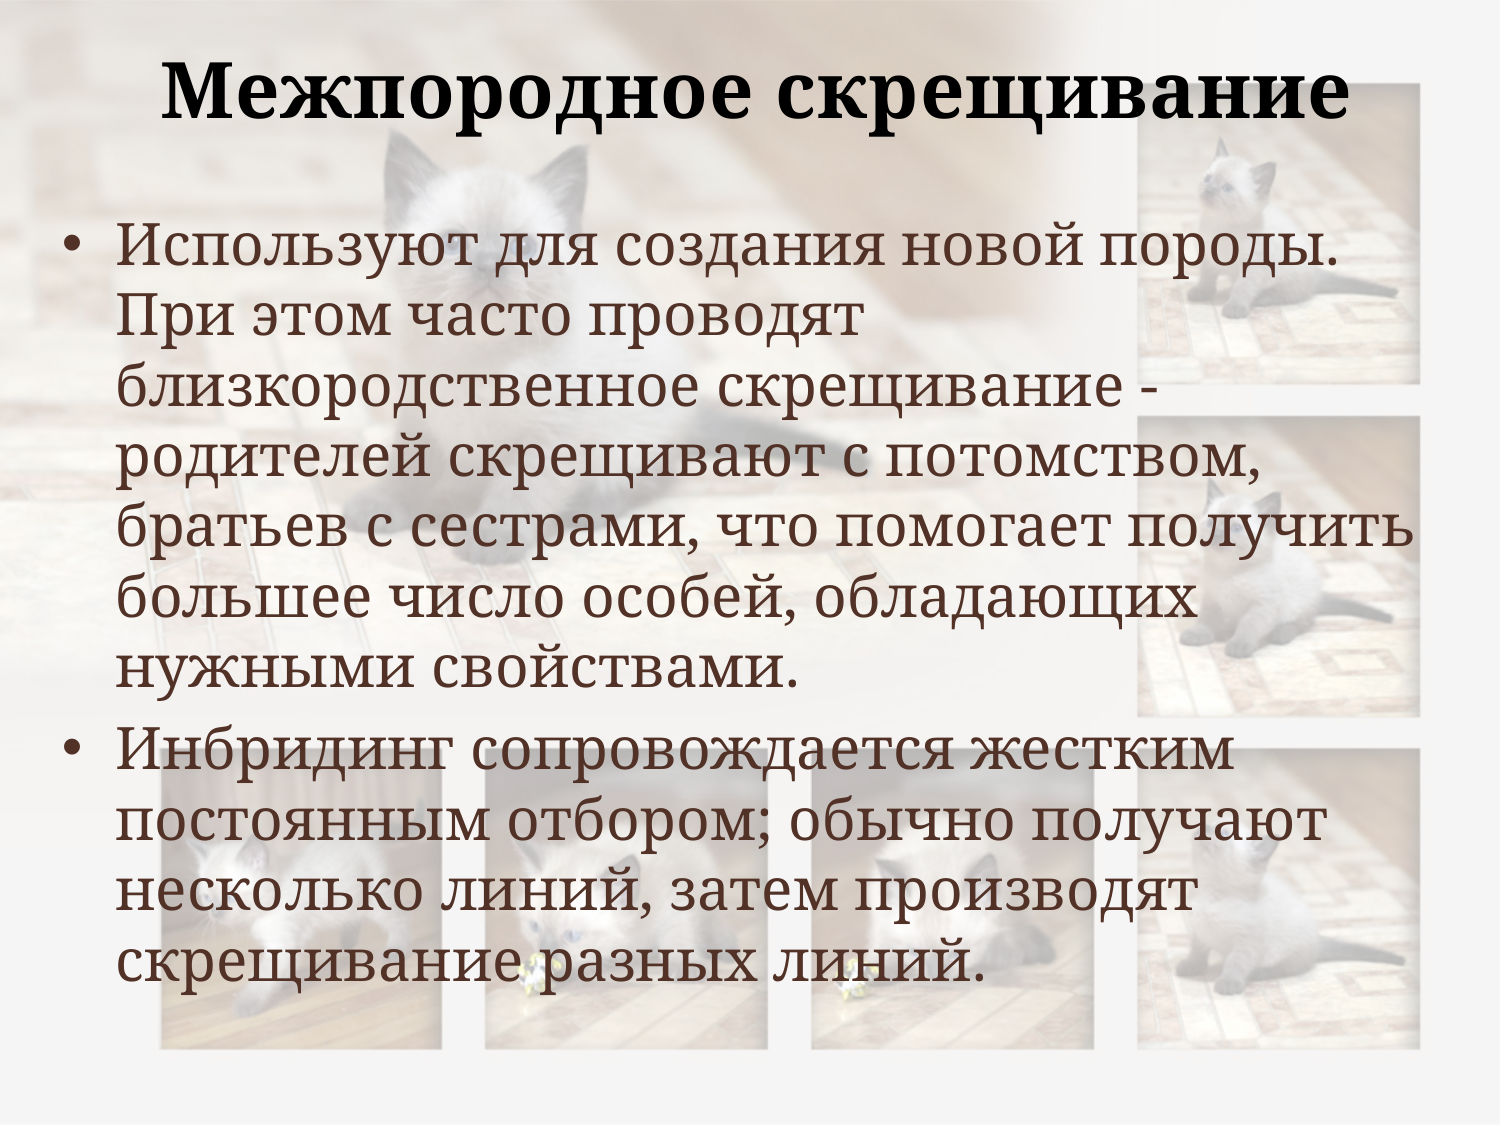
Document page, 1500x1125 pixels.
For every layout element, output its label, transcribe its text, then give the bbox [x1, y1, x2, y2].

title Межпородное скрещивание [82, 0, 1432, 176]
list Используют для создания новой породы. При этом часто проводят близкородственное скрещивание - родителей скрещивают с потомством, братьев с сестрами, что помогает получить большее число особей, обладающих нужными свойствами. Инбридинг сопровождается жестким постоянным отбором; обычно получают несколько линий, затем производят скрещивание разных линий. [46, 199, 1465, 1005]
